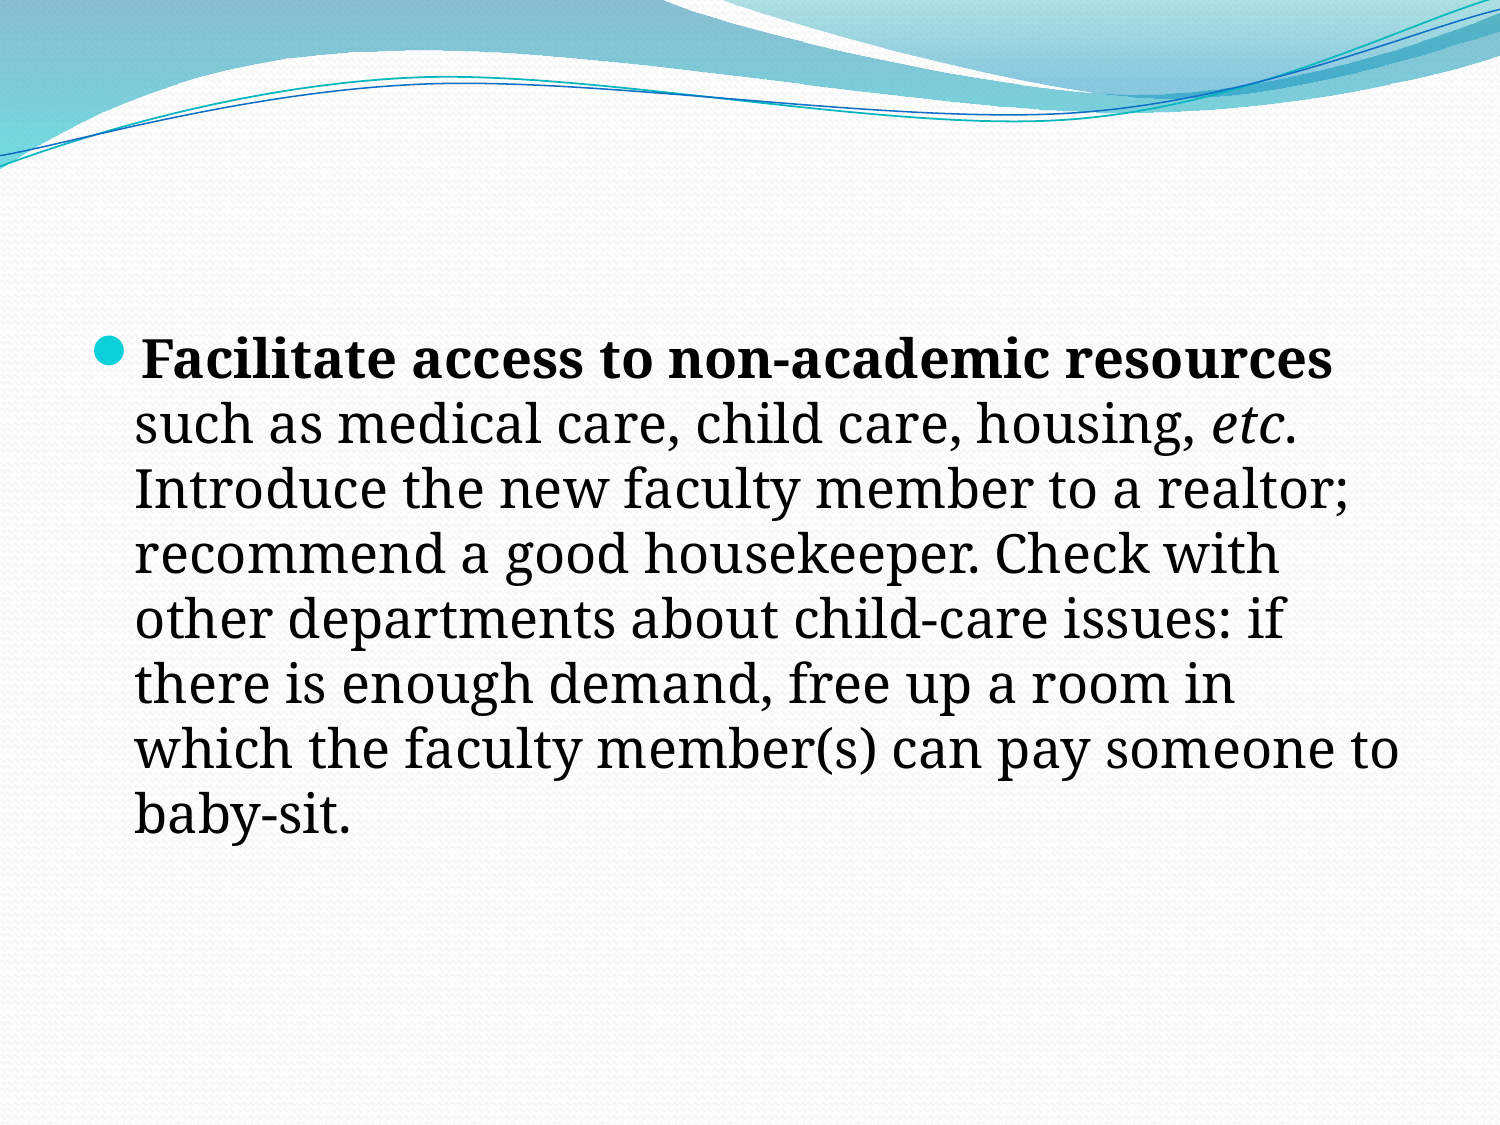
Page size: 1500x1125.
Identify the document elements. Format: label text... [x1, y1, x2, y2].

list Facilitate access to non-academic resources such as medical care, child care, housing, etc. Introduce the new faculty member to a realtor; recommend a good housekeeper. Check with other departments about child-care issues: if there is enough demand, free up a room in which the faculty member(s) can pay someone to baby-sit. [75, 317, 1425, 1038]
